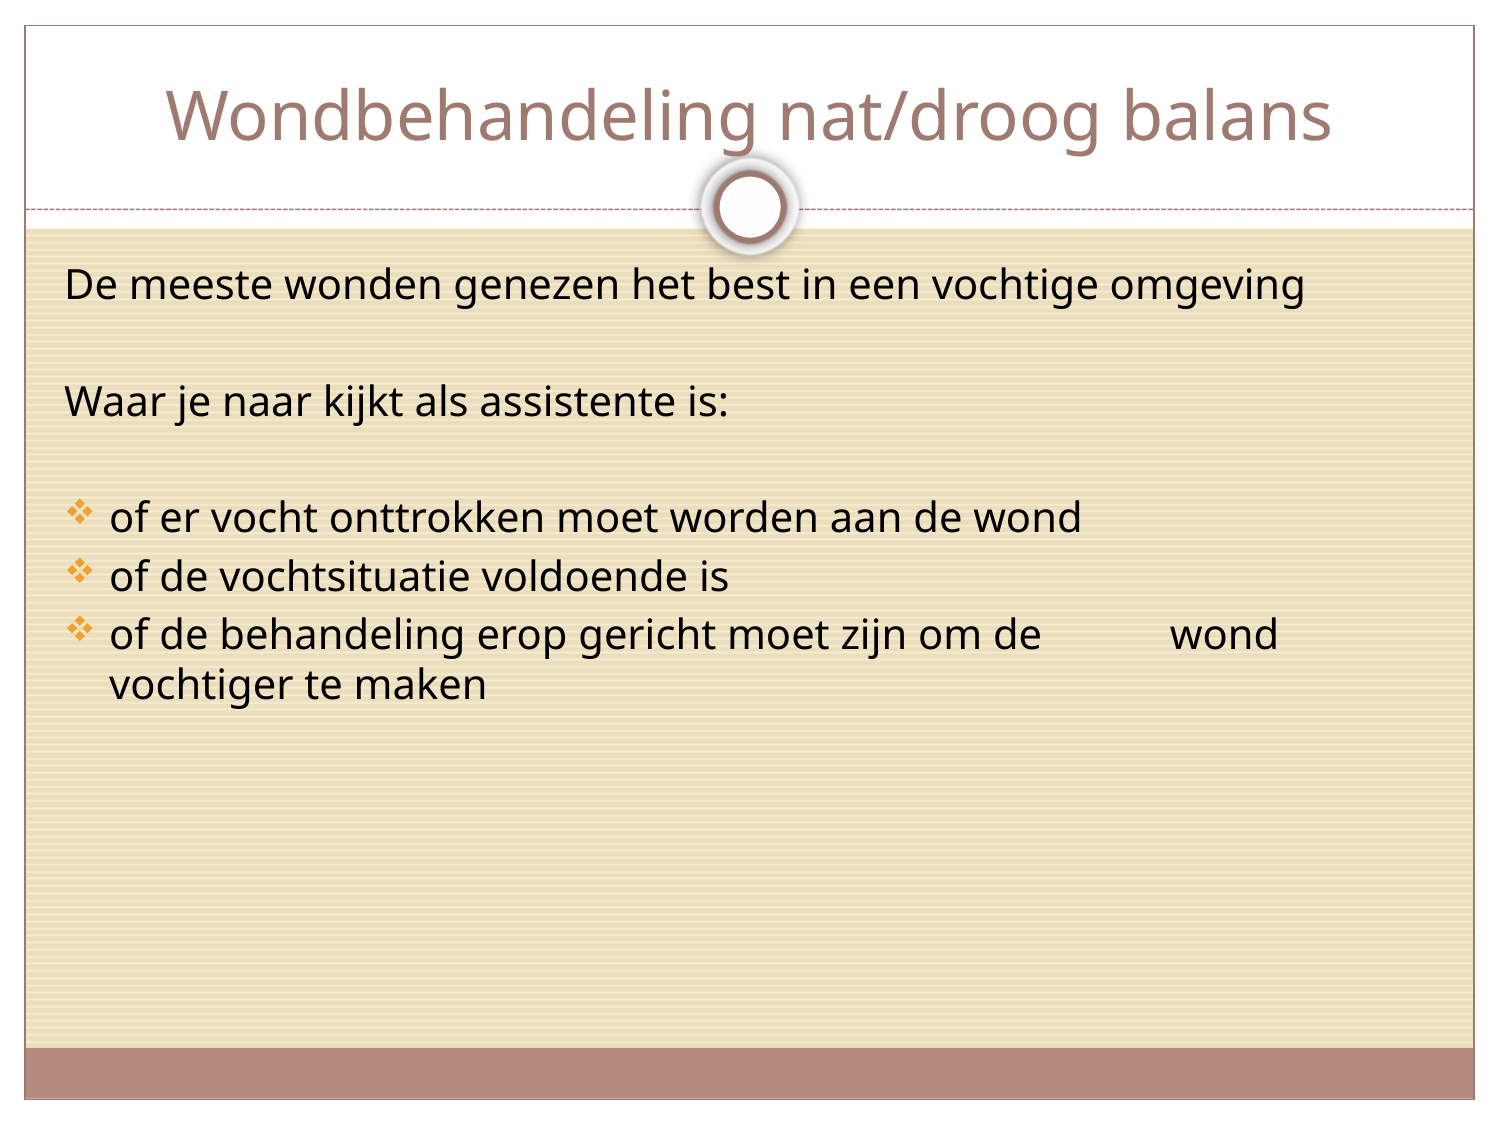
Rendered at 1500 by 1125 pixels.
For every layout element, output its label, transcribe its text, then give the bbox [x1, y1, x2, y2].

title Wondbehandeling nat/droog balans [49, 37, 1450, 162]
list De meeste wonden genezen het best in een vochtige omgeving Waar je naar kijkt als assistente is: of er vocht onttrokken moet worden aan de wond of de vochtsituatie voldoende is of de behandeling erop gericht moet zijn om de wond vochtiger te maken [49, 250, 1445, 1001]
